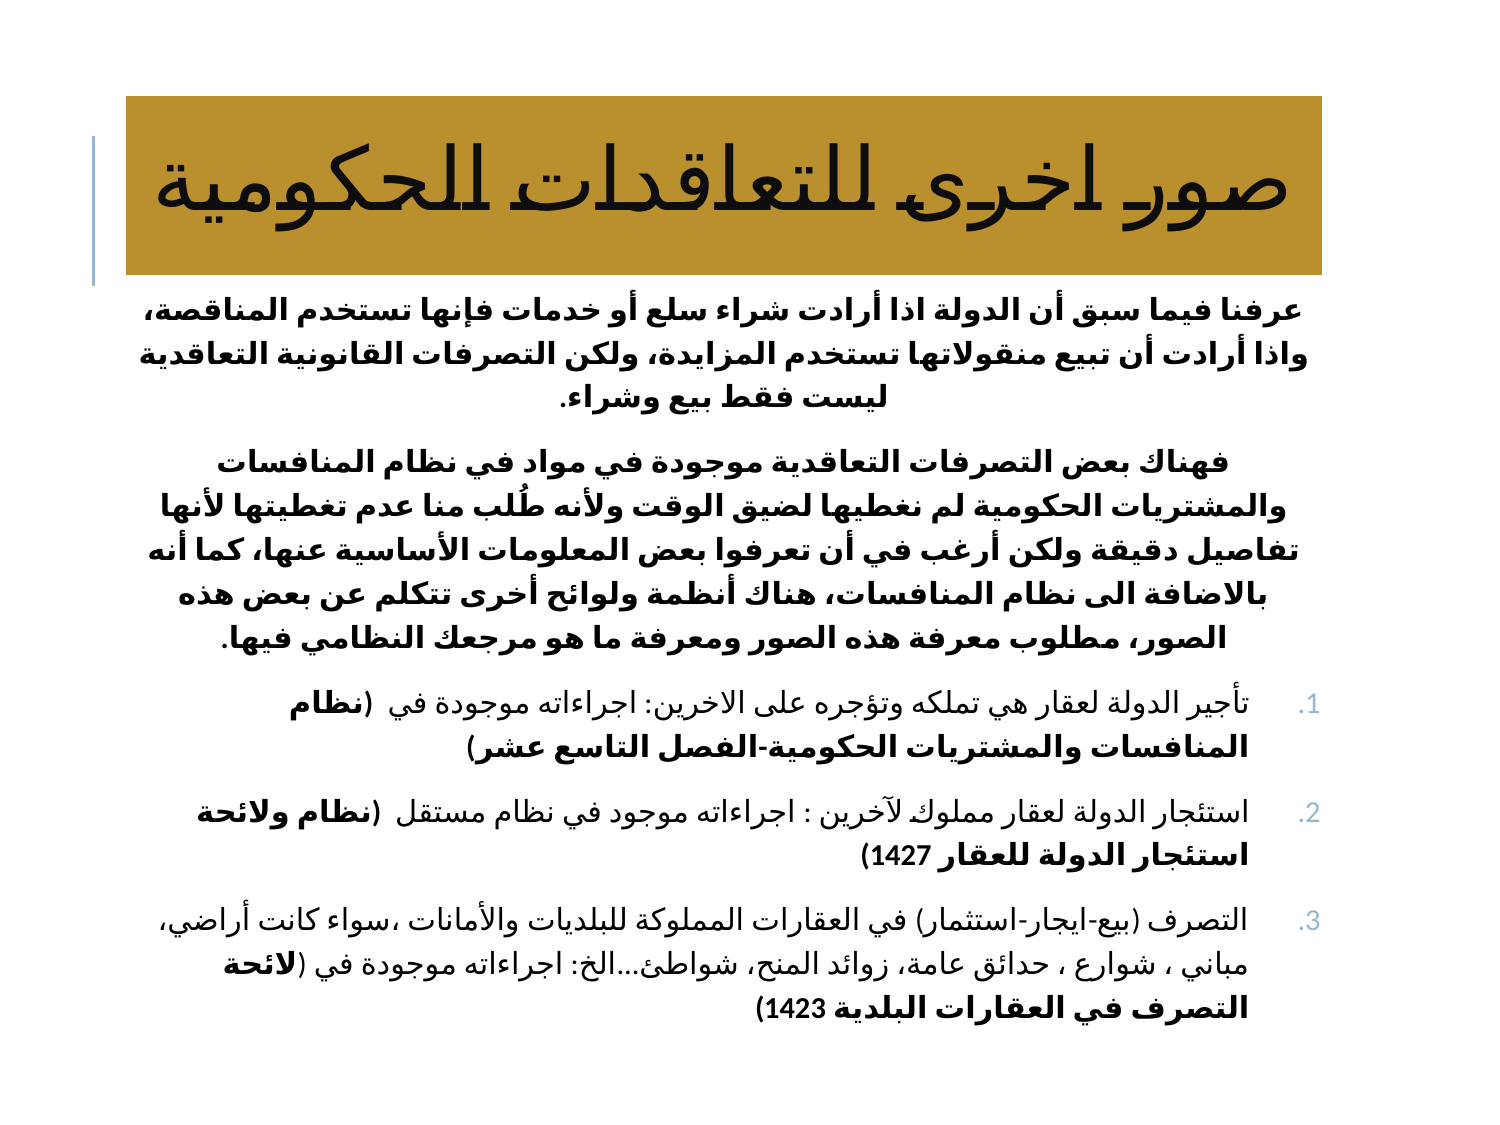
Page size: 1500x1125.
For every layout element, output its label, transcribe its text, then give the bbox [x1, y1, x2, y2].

title صور اخرى للتعاقدات الحكومية [126, 96, 1322, 275]
list عرفنا فيما سبق أن الدولة اذا أرادت شراء سلع أو خدمات فإنها تستخدم المناقصة، واذا أرادت أن تبيع منقولاتها تستخدم المزايدة، ولكن التصرفات القانونية التعاقدية ليست فقط بيع وشراء. فهناك بعض التصرفات التعاقدية موجودة في مواد في نظام المنافسات والمشتريات الحكومية لم نغطيها لضيق الوقت ولأنه طُلب منا عدم تغطيتها لأنها تفاصيل دقيقة ولكن أرغب في أن تعرفوا بعض المعلومات الأساسية عنها، كما أنه بالاضافة الى نظام المنافسات، هناك أنظمة ولوائح أخرى تتكلم عن بعض هذه الصور، مطلوب معرفة هذه الصور ومعرفة ما هو مرجعك النظامي فيها. تأجير الدولة لعقار هي تملكه وتؤجره على الاخرين: اجراءاته موجودة في (نظام المنافسات والمشتريات الحكومية-الفصل التاسع عشر) استئجار الدولة لعقار مملوك لآخرين : اجراءاته موجود في نظام مستقل (نظام ولائحة استئجار الدولة للعقار 1427) التصرف (بيع-ايجار-استثمار) في العقارات المملوكة للبلديات والأمانات ،سواء كانت أراضي، مباني ، شوارع ، حدائق عامة، زوائد المنح، شواطئ...الخ: اجراءاته موجودة في (لائحة التصرف في العقارات البلدية 1423) [126, 275, 1322, 1035]
